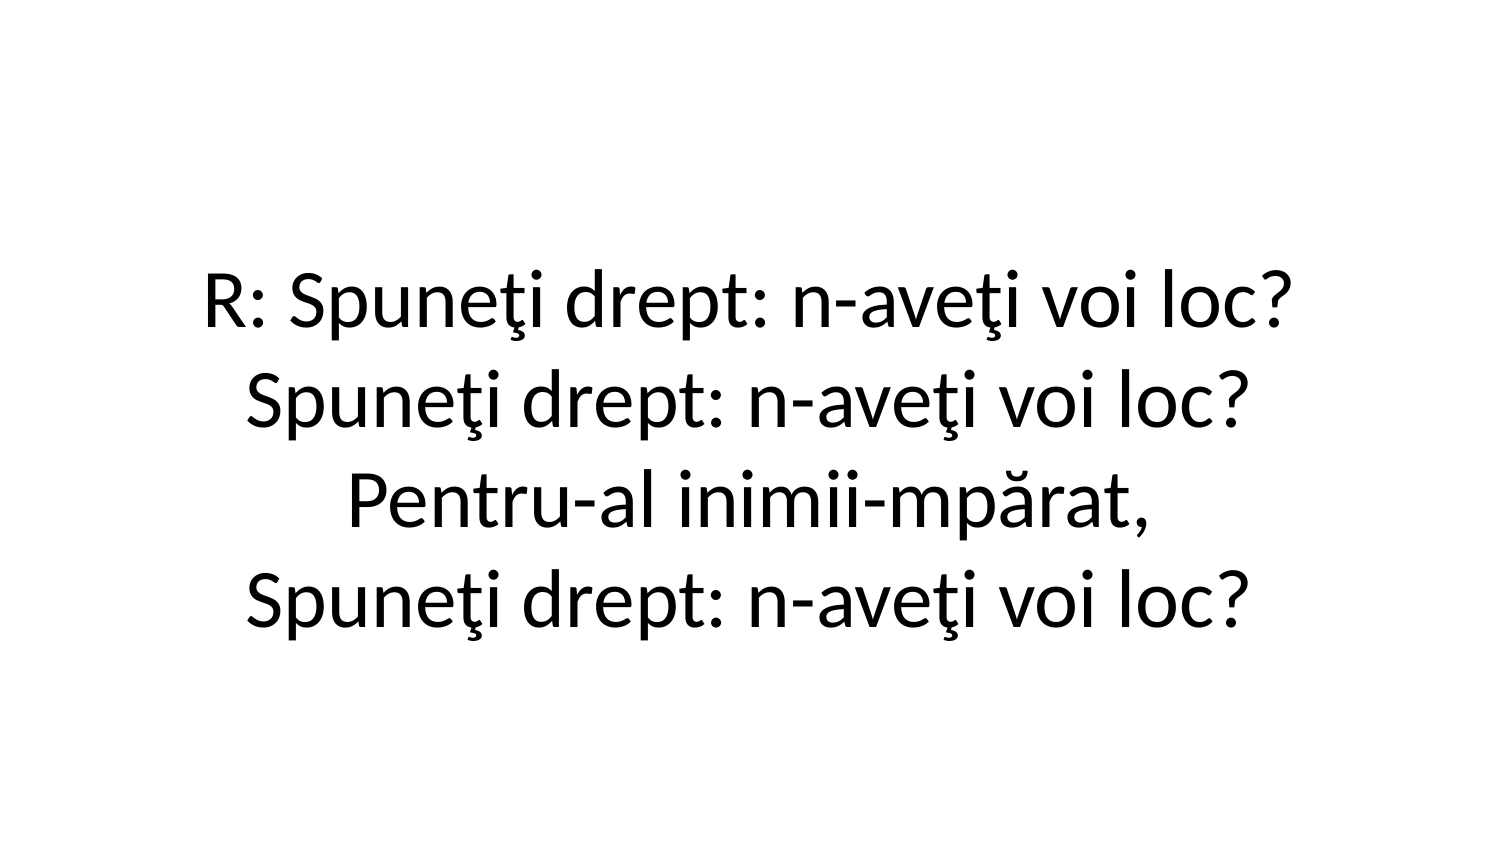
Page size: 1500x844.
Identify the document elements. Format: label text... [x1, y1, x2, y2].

text_box R: Spuneţi drept: n-aveţi voi loc? Spuneţi drept: n-aveţi voi loc? Pentru-al inimii-mpărat, Spuneţi drept: n-aveţi voi loc? [187, 192, 1313, 652]
